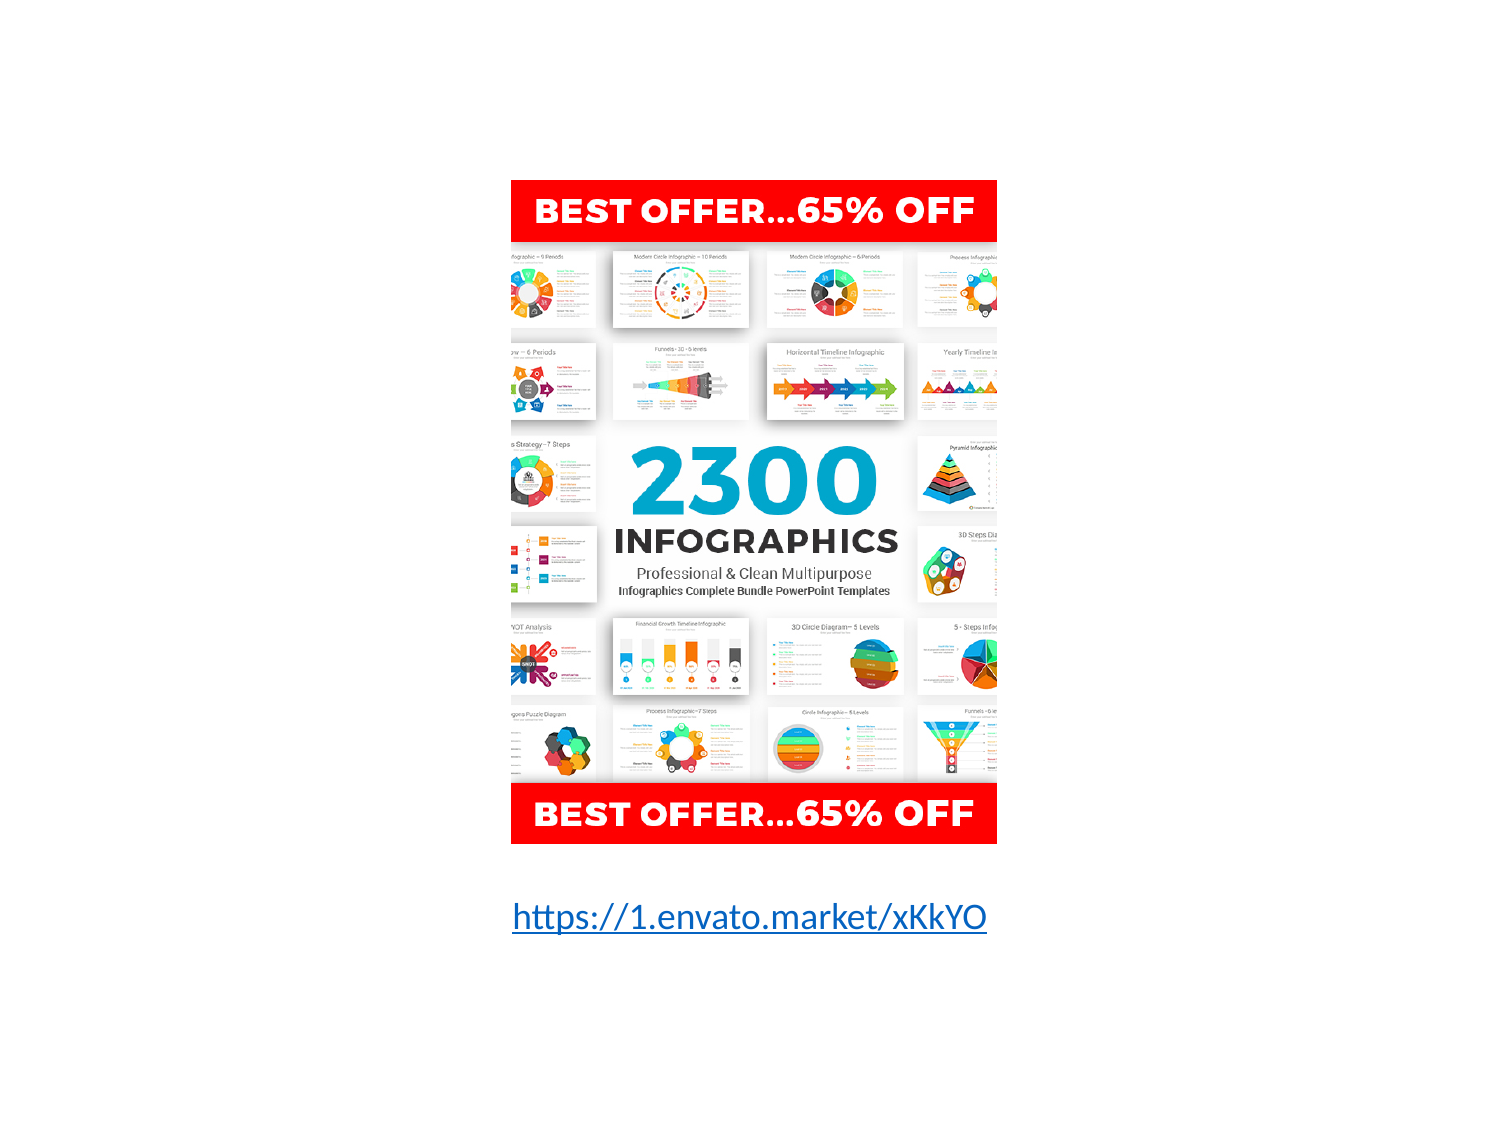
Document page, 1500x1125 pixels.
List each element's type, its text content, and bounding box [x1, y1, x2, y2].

picture [511, 180, 997, 844]
text_box https://1.envato.market/xKkYO [497, 884, 1003, 944]
